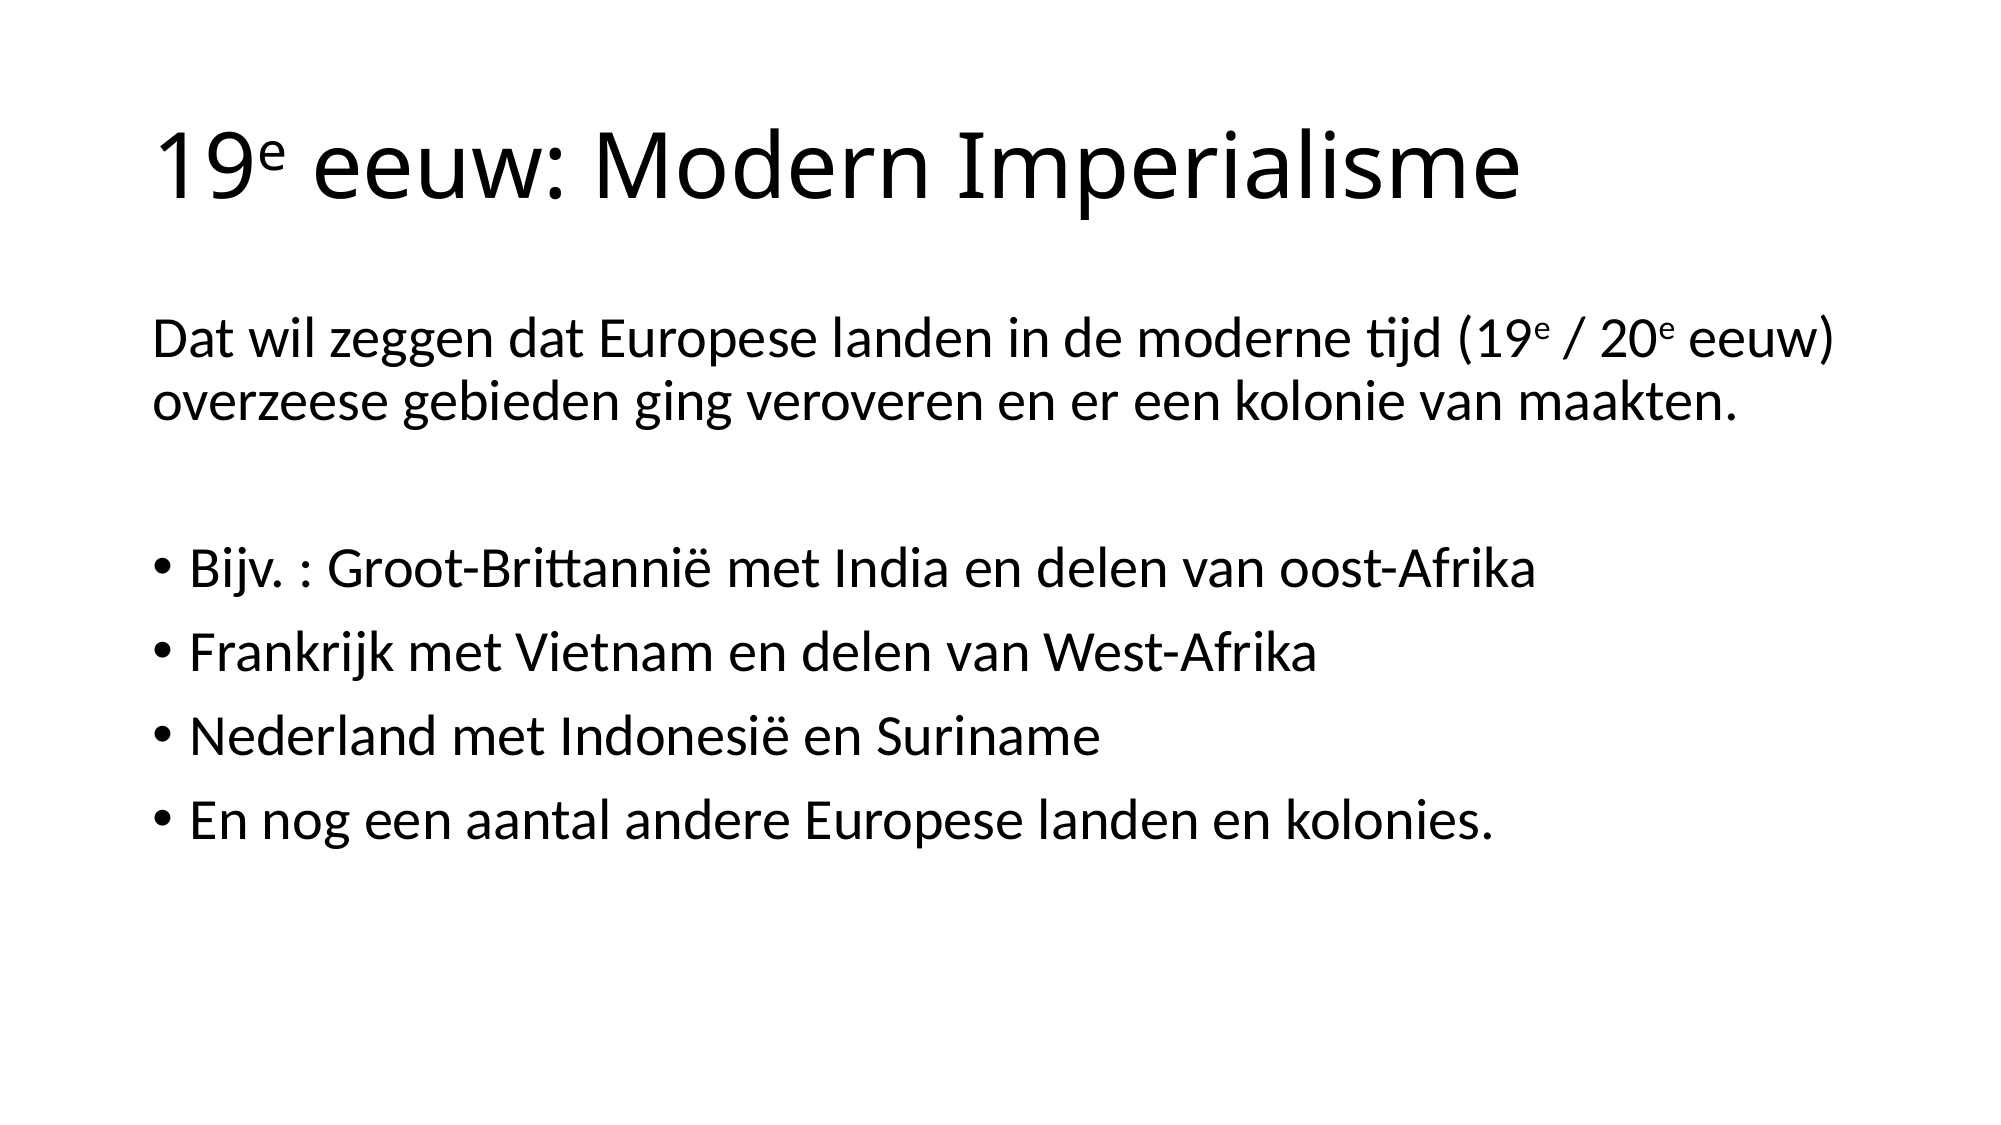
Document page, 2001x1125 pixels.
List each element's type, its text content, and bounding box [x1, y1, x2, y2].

list Dat wil zeggen dat Europese landen in de moderne tijd (19e / 20e eeuw) overzeese gebieden ging veroveren en er een kolonie van maakten. Bijv. : Groot-Brittannië met India en delen van oost-Afrika Frankrijk met Vietnam en delen van West-Afrika Nederland met Indonesië en Suriname En nog een aantal andere Europese landen en kolonies. [137, 299, 1863, 1014]
title 19e eeuw: Modern Imperialisme [137, 59, 1863, 278]
